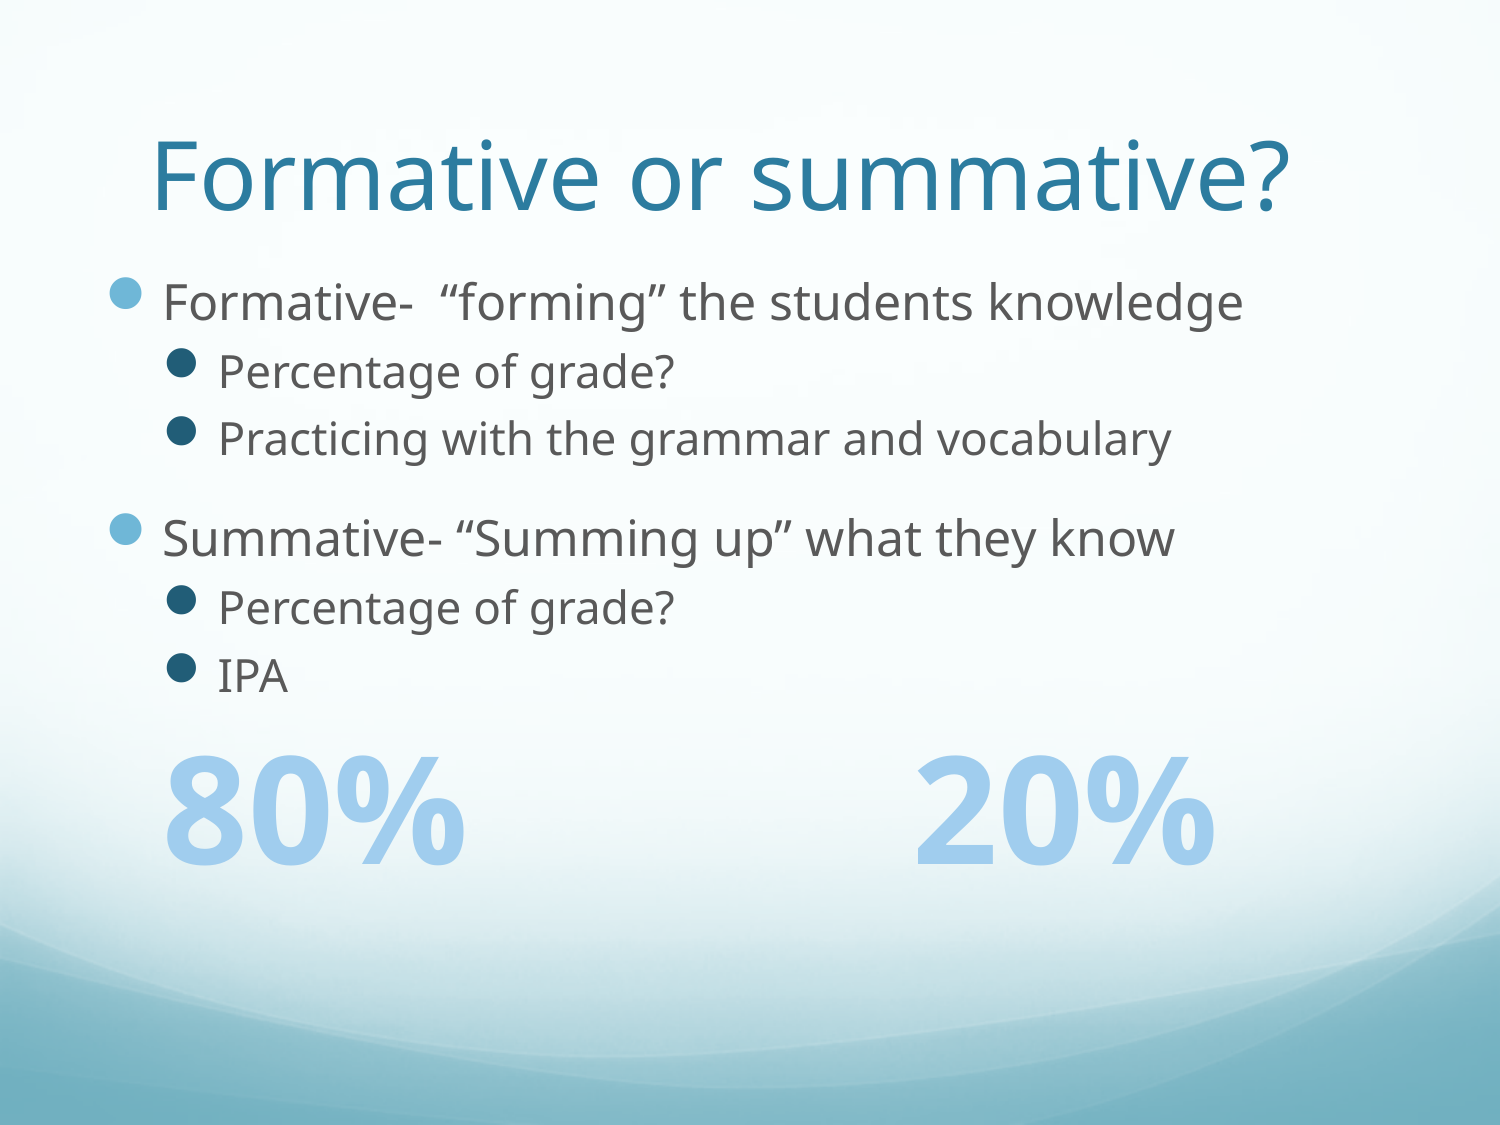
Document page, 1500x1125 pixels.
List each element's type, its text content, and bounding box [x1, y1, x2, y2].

title Formative or summative? [90, 17, 1410, 237]
list Formative- “forming” the students knowledge Percentage of grade? Practicing with the grammar and vocabulary Summative- “Summing up” what they know Percentage of grade? IPA 80% 20% [90, 262, 1410, 975]
